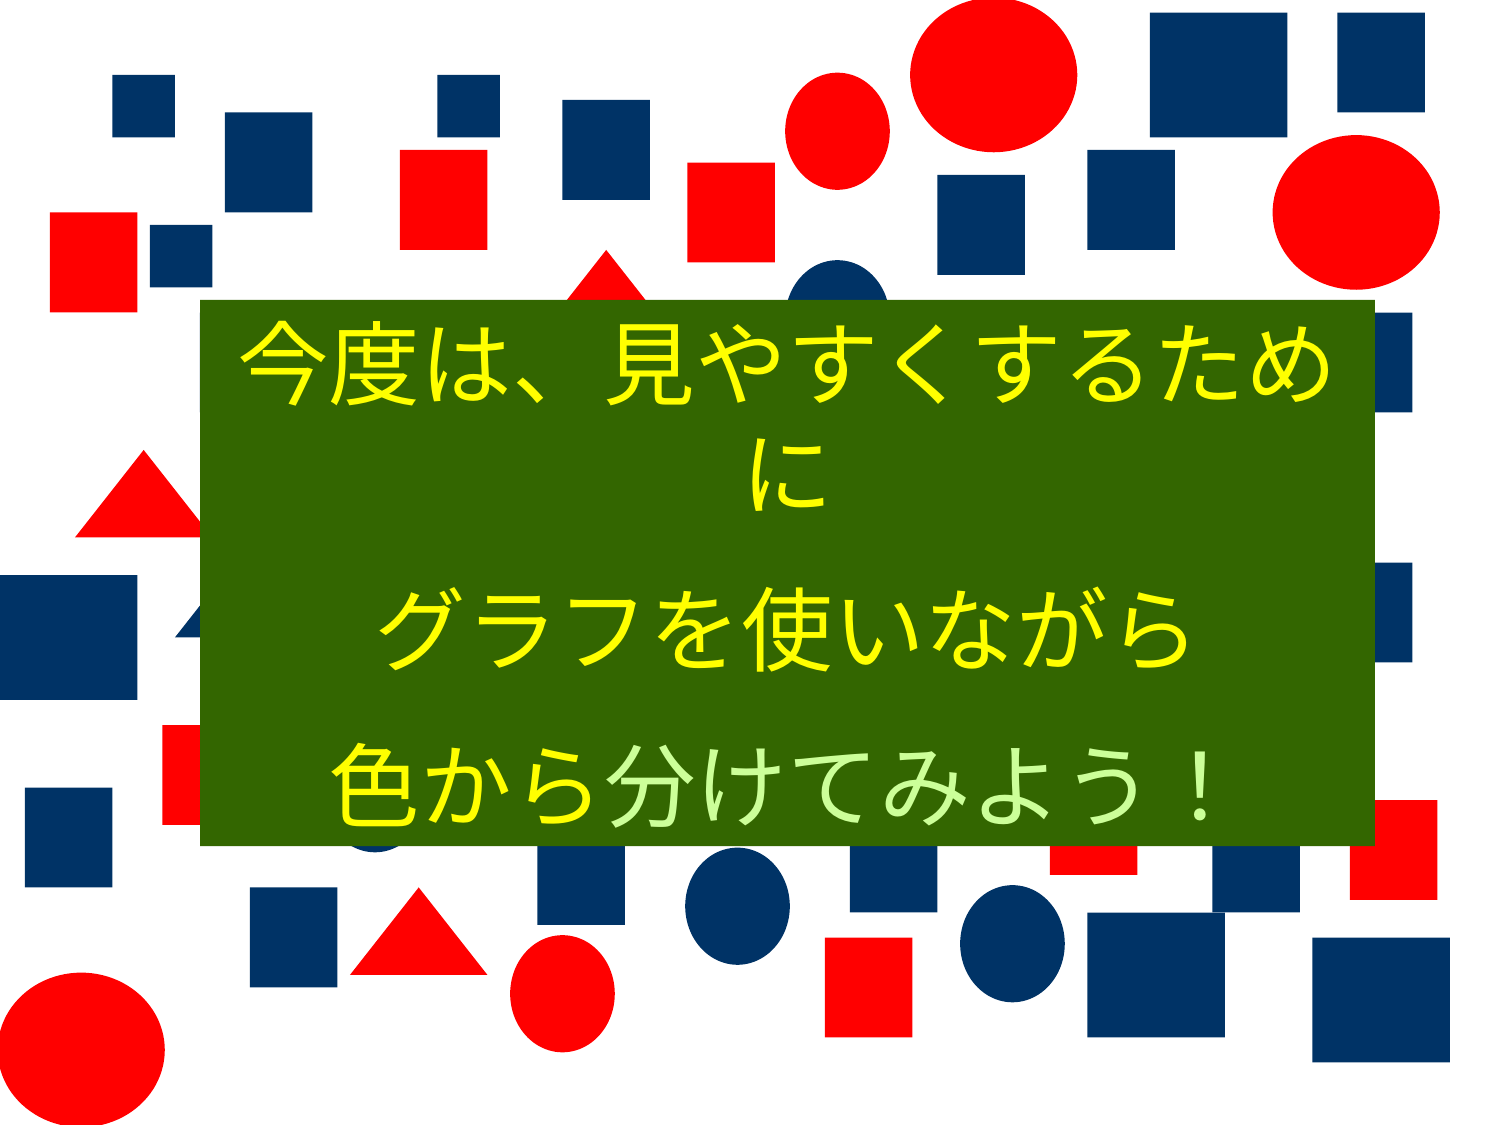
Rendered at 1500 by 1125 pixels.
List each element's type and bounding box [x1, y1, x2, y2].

text_box [0, 0, 1451, 1125]
